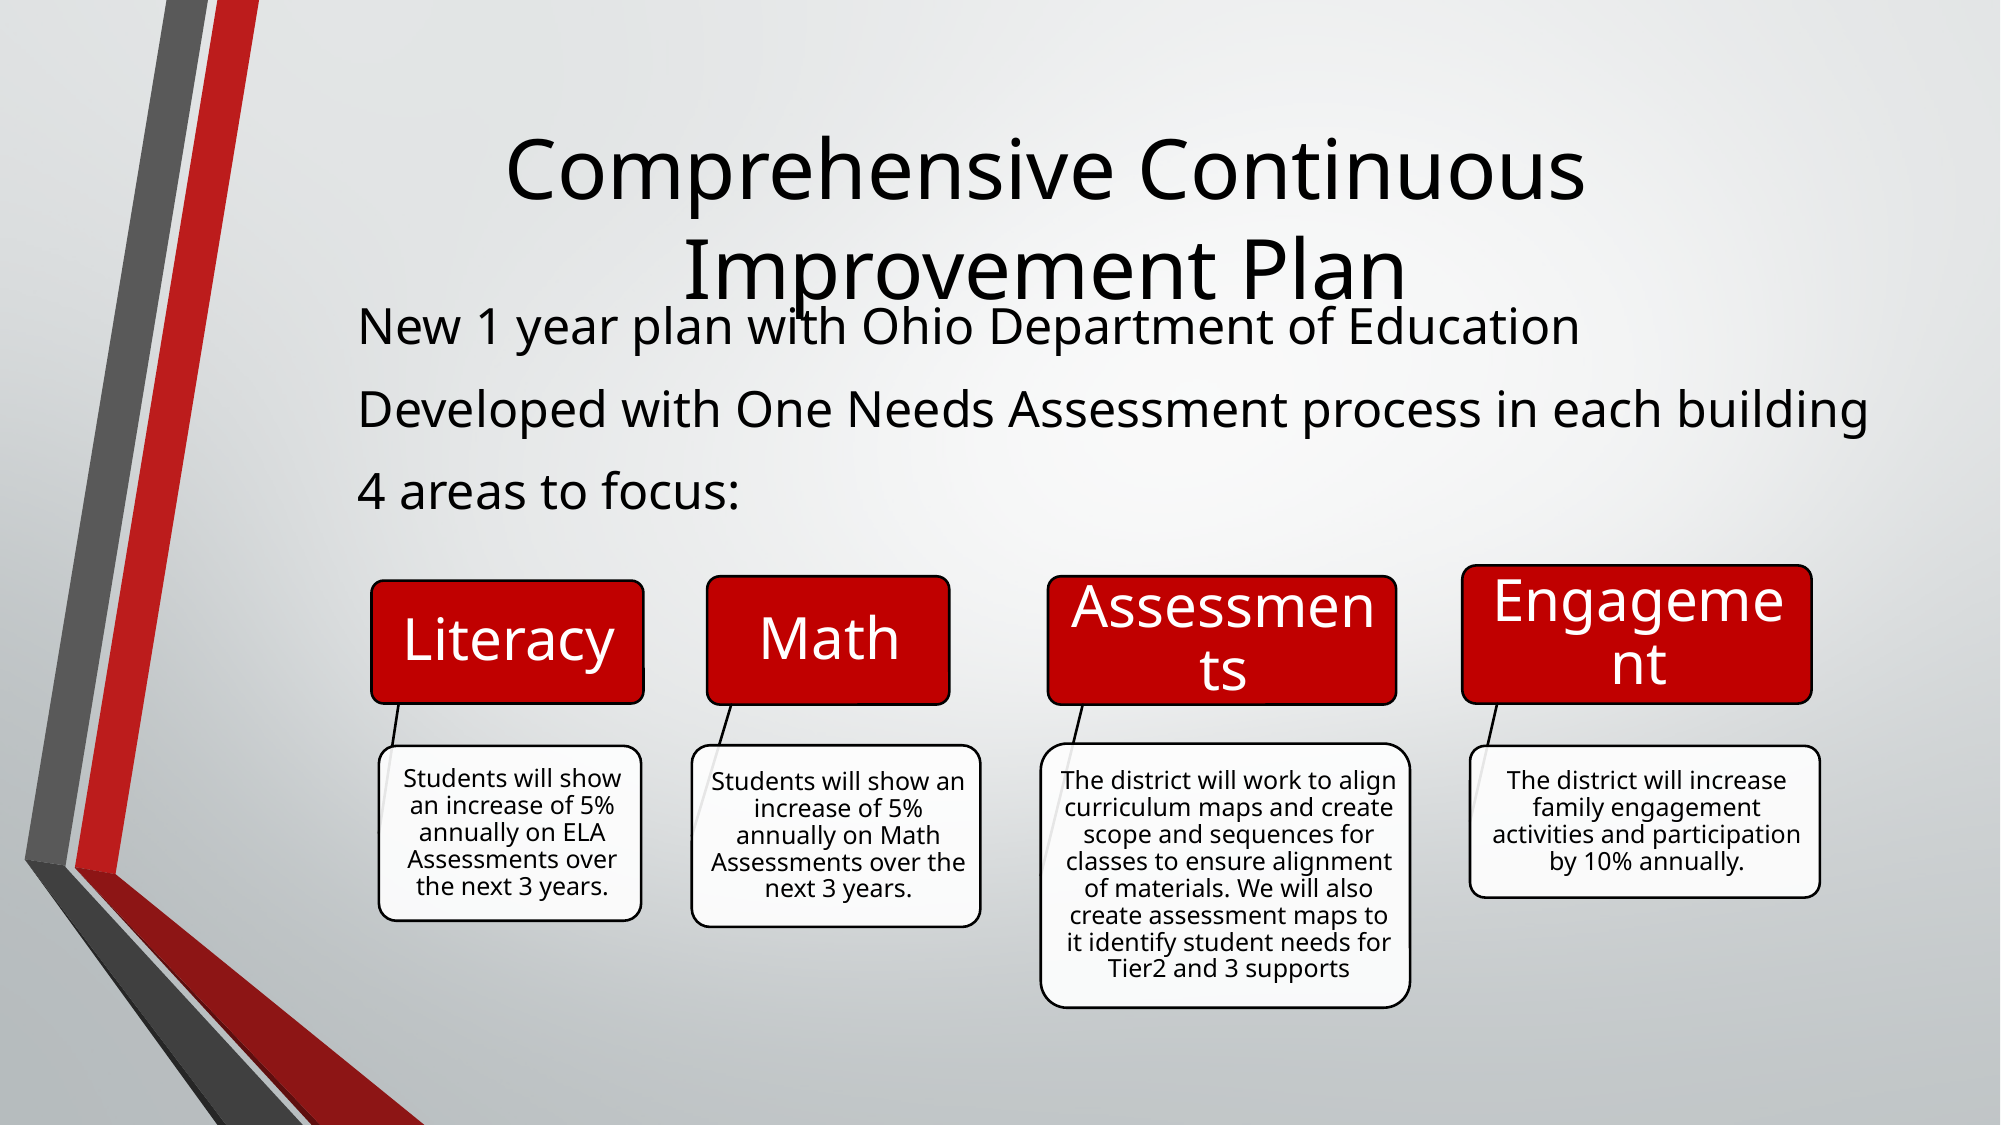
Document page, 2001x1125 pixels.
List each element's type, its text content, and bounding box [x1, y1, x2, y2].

list New 1 year plan with Ohio Department of Education Developed with One Needs Assessment process in each building 4 areas to focus: [342, 192, 1987, 705]
title Comprehensive Continuous Improvement Plan [225, 72, 1869, 360]
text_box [369, 428, 1869, 1125]
